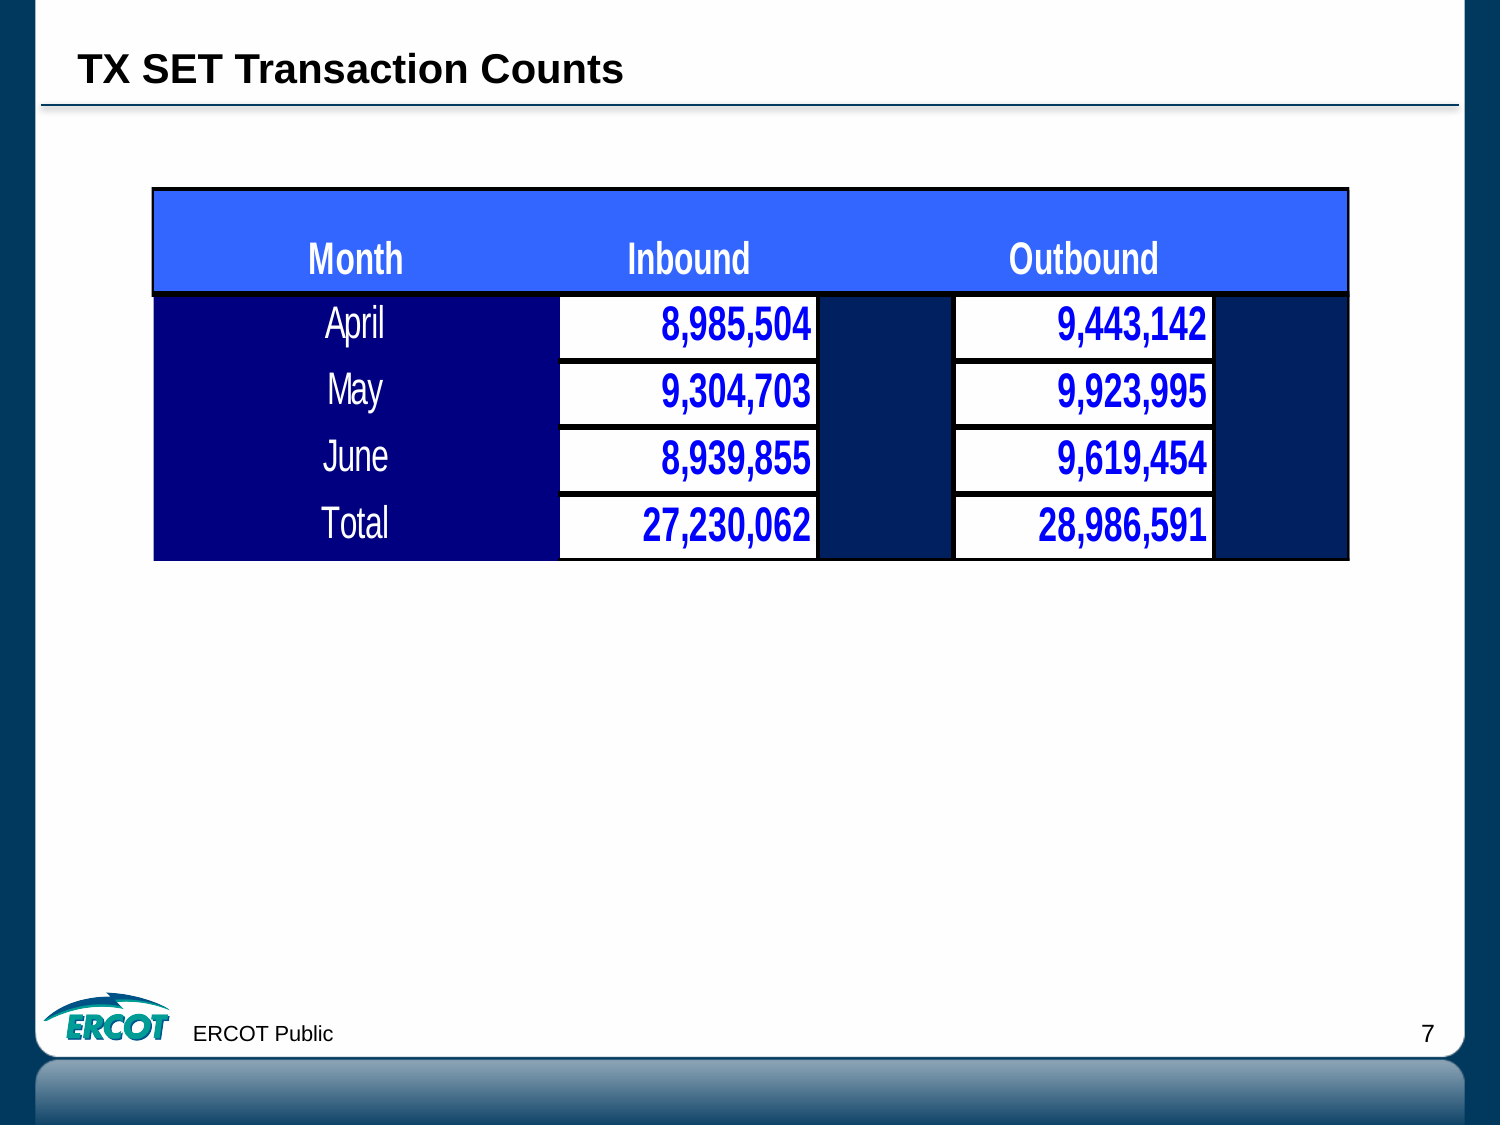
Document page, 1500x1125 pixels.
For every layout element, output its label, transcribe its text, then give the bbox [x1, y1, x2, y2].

title TX SET Transaction Counts [62, 29, 1450, 106]
picture [35, 0, 1465, 1125]
